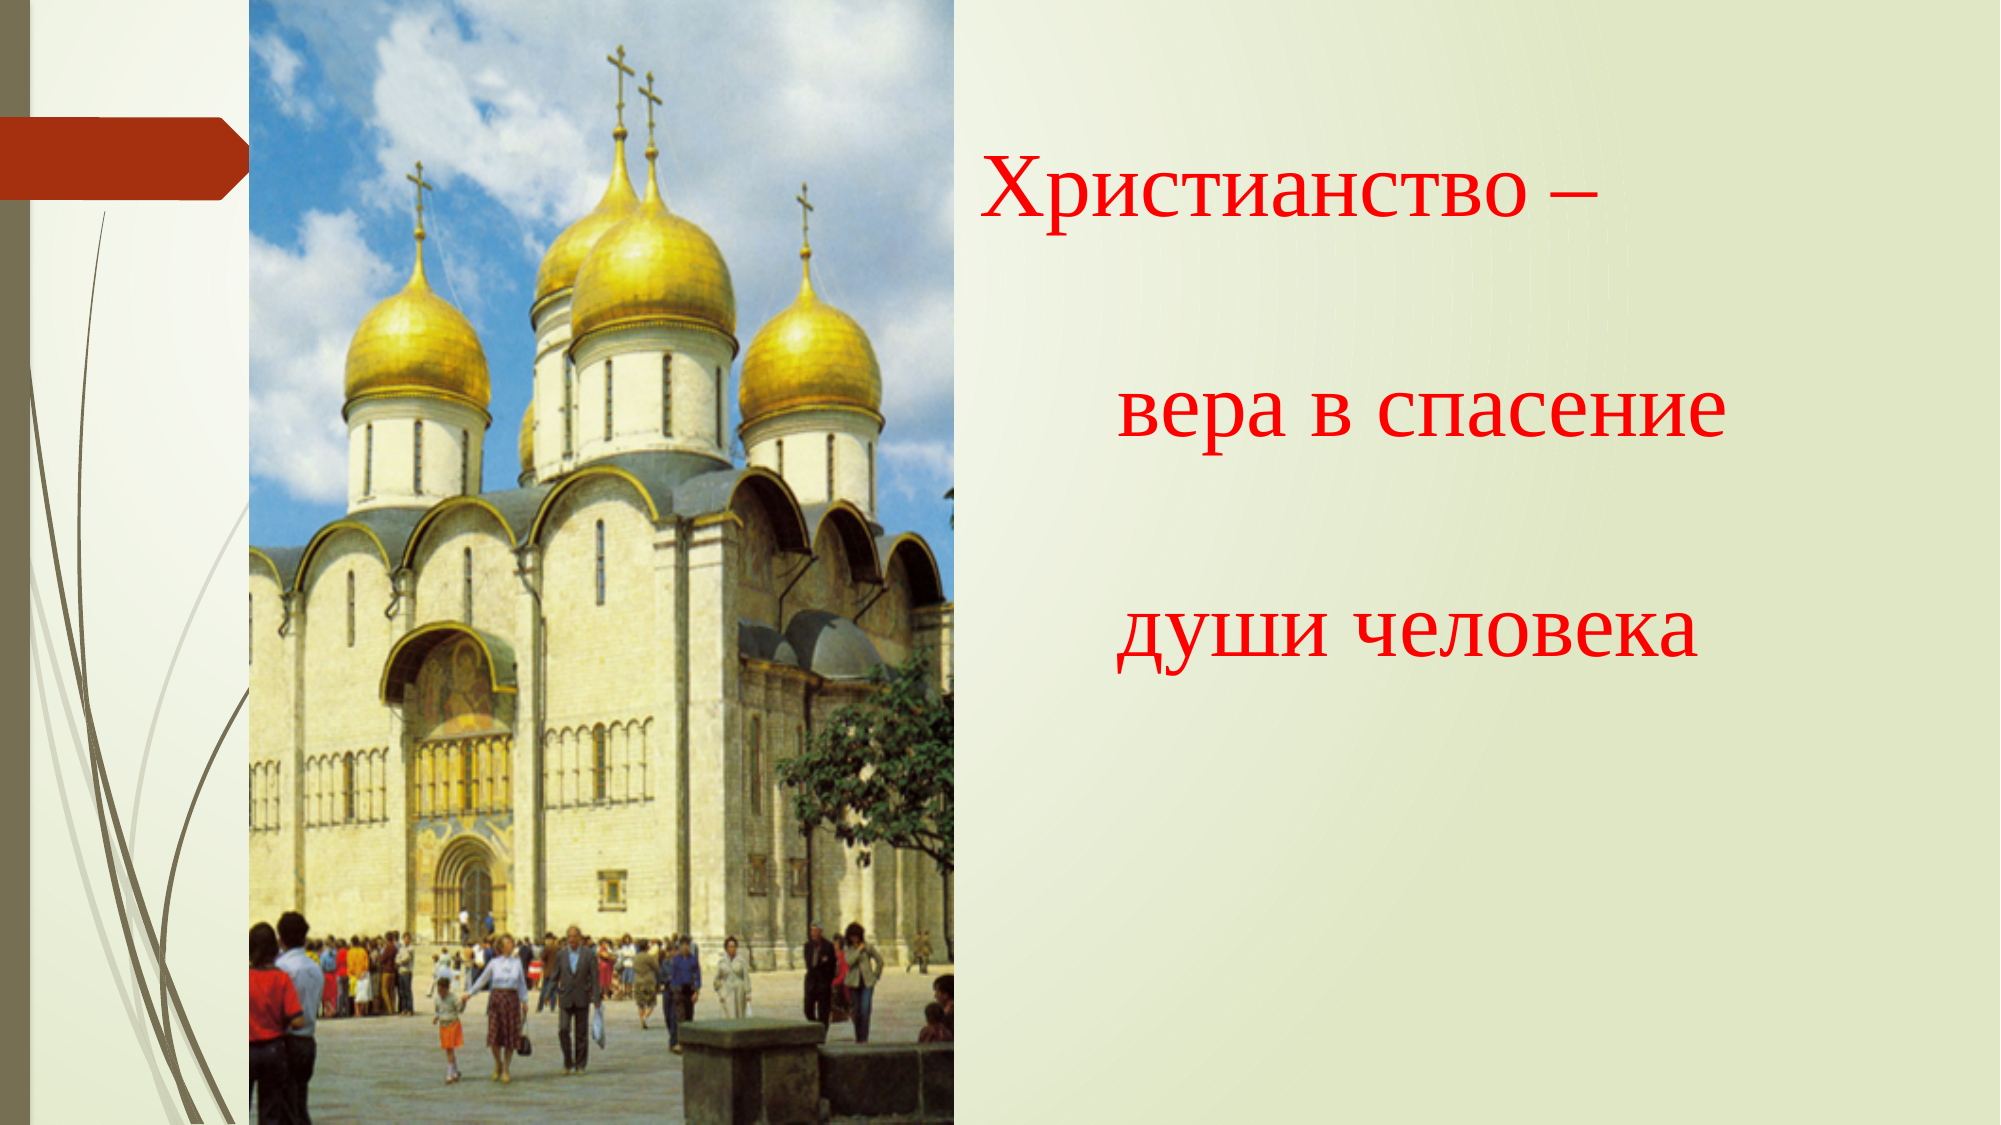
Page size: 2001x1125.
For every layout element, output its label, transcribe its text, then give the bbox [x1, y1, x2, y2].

text_box Христианство – вера в спасение души человека [964, 117, 1750, 682]
picture [249, 0, 954, 1125]
